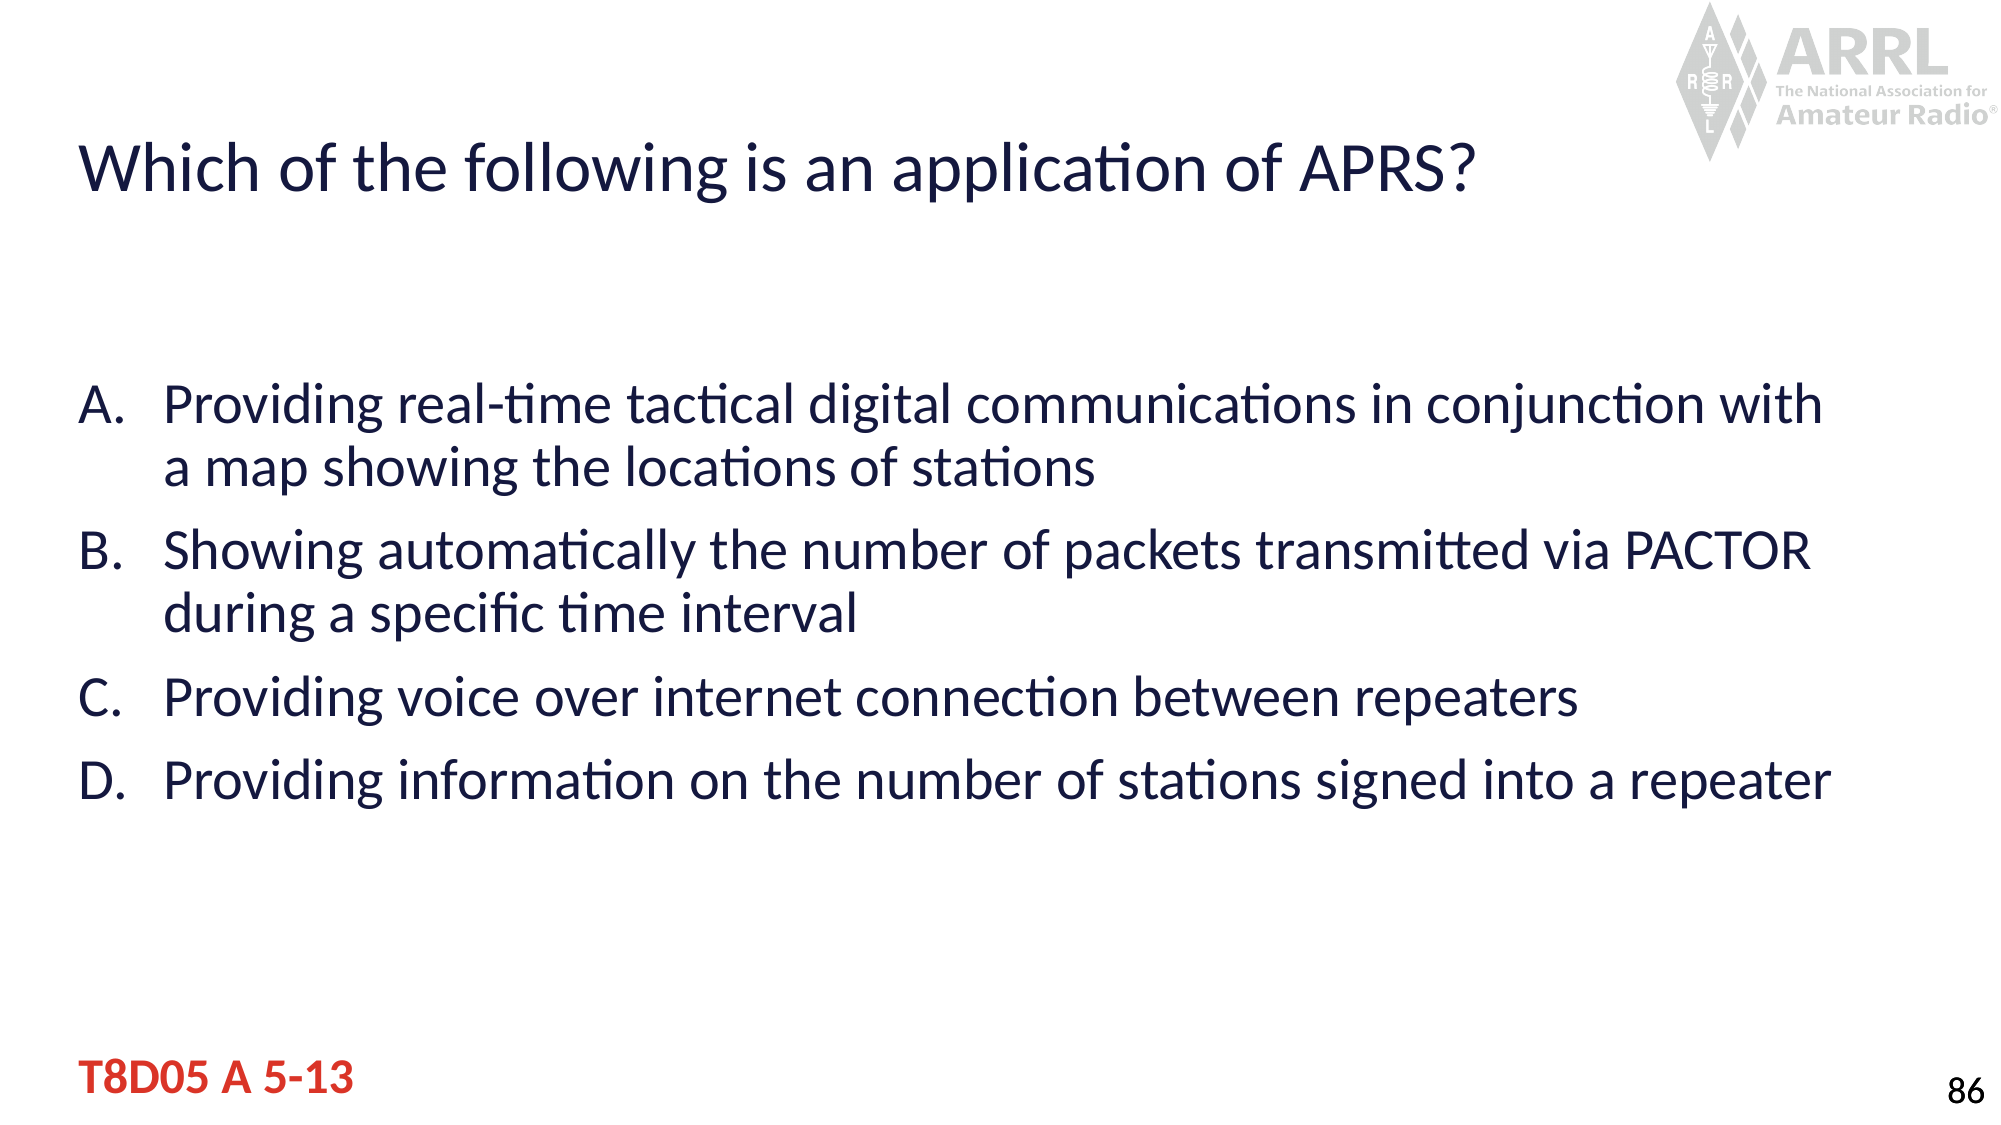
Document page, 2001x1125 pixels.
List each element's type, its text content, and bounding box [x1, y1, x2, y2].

title Which of the following is an application of APRS? [63, 59, 1863, 278]
text_box T8D05 A 5-13 [63, 1036, 921, 1112]
picture [1674, 0, 2000, 164]
list Providing real-time tactical digital communications in conjunction with a map showing the locations of stations Showing automatically the number of packets transmitted via PACTOR during a specific time interval Providing voice over internet connection between repeaters Providing information on the number of stations signed into a repeater [63, 365, 1863, 989]
